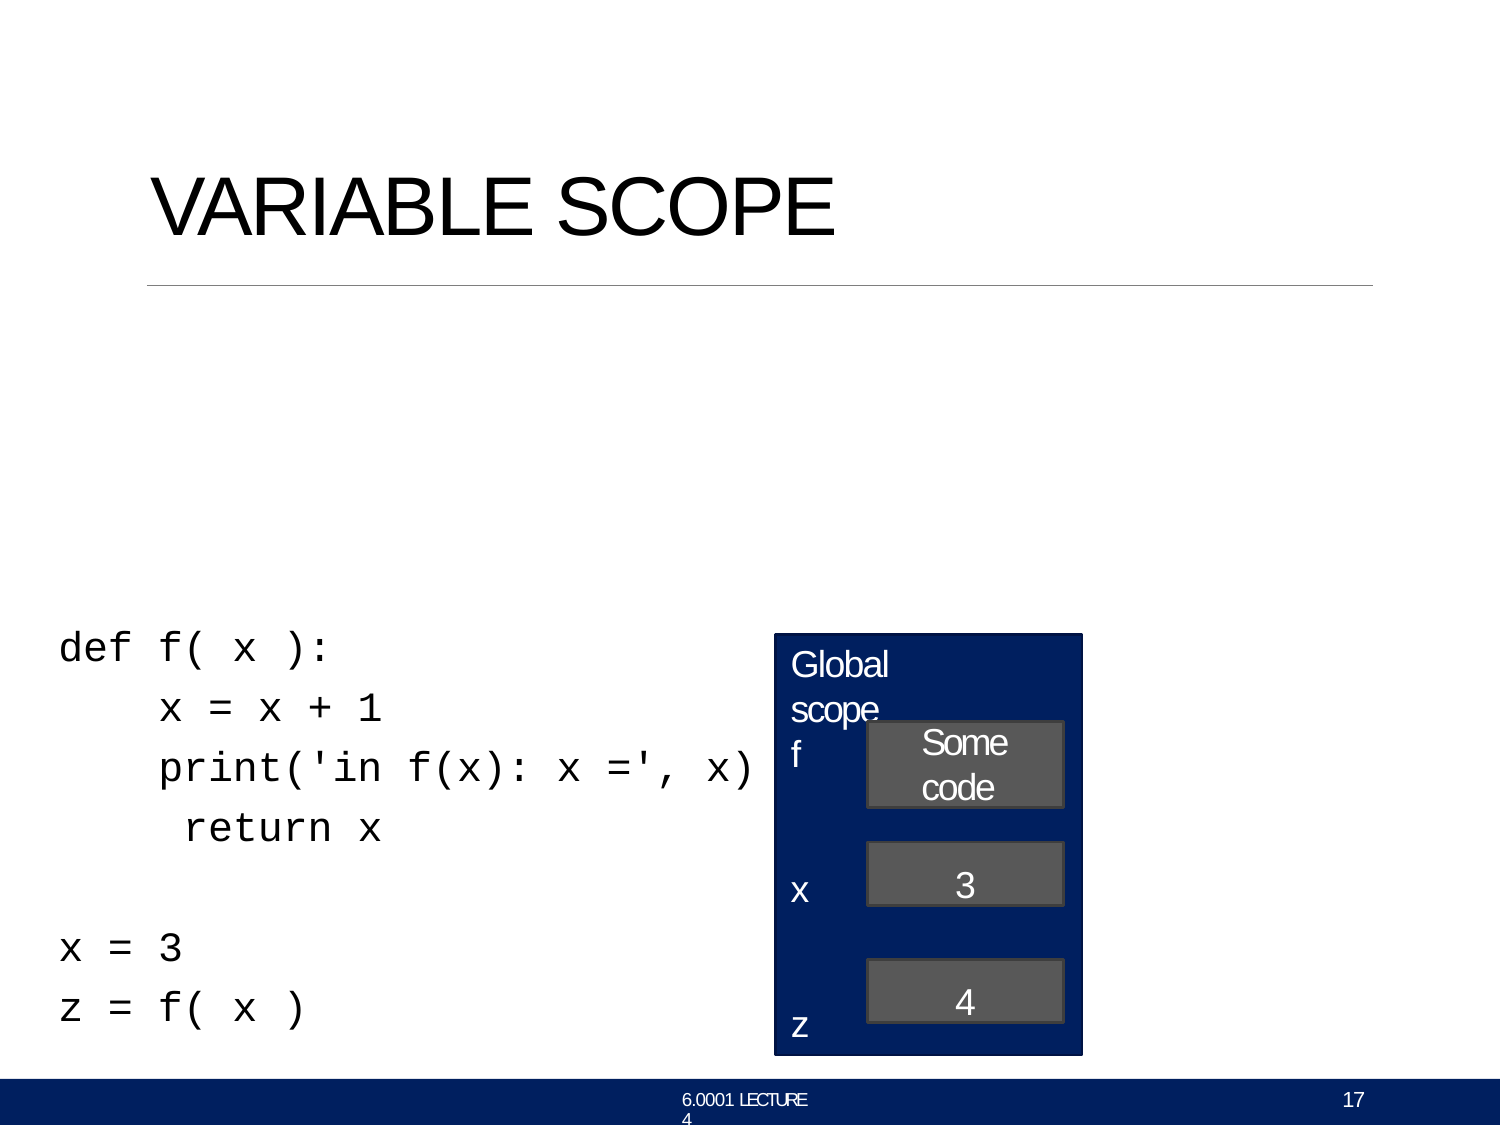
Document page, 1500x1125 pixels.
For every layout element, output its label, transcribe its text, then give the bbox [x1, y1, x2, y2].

text_box def f( x ): x = x + 1 print('in f(x): x =', x) return x [56, 607, 761, 850]
title VARIABLE SCOPE [147, 149, 989, 340]
text_box x [788, 862, 809, 910]
text_box z [788, 997, 808, 1045]
slide_number 17 [1338, 1088, 1369, 1125]
text_box Global scope [788, 637, 988, 730]
text_box x = 3 z = f( x ) [56, 906, 311, 1031]
footer 6.0001 LECTURE 4 [679, 1090, 821, 1125]
text_box f [788, 727, 805, 775]
text_box 3 [867, 842, 1064, 906]
text_box 4 [867, 959, 1064, 1023]
text_box Some code [867, 721, 1064, 808]
text_box [775, 634, 1082, 1055]
